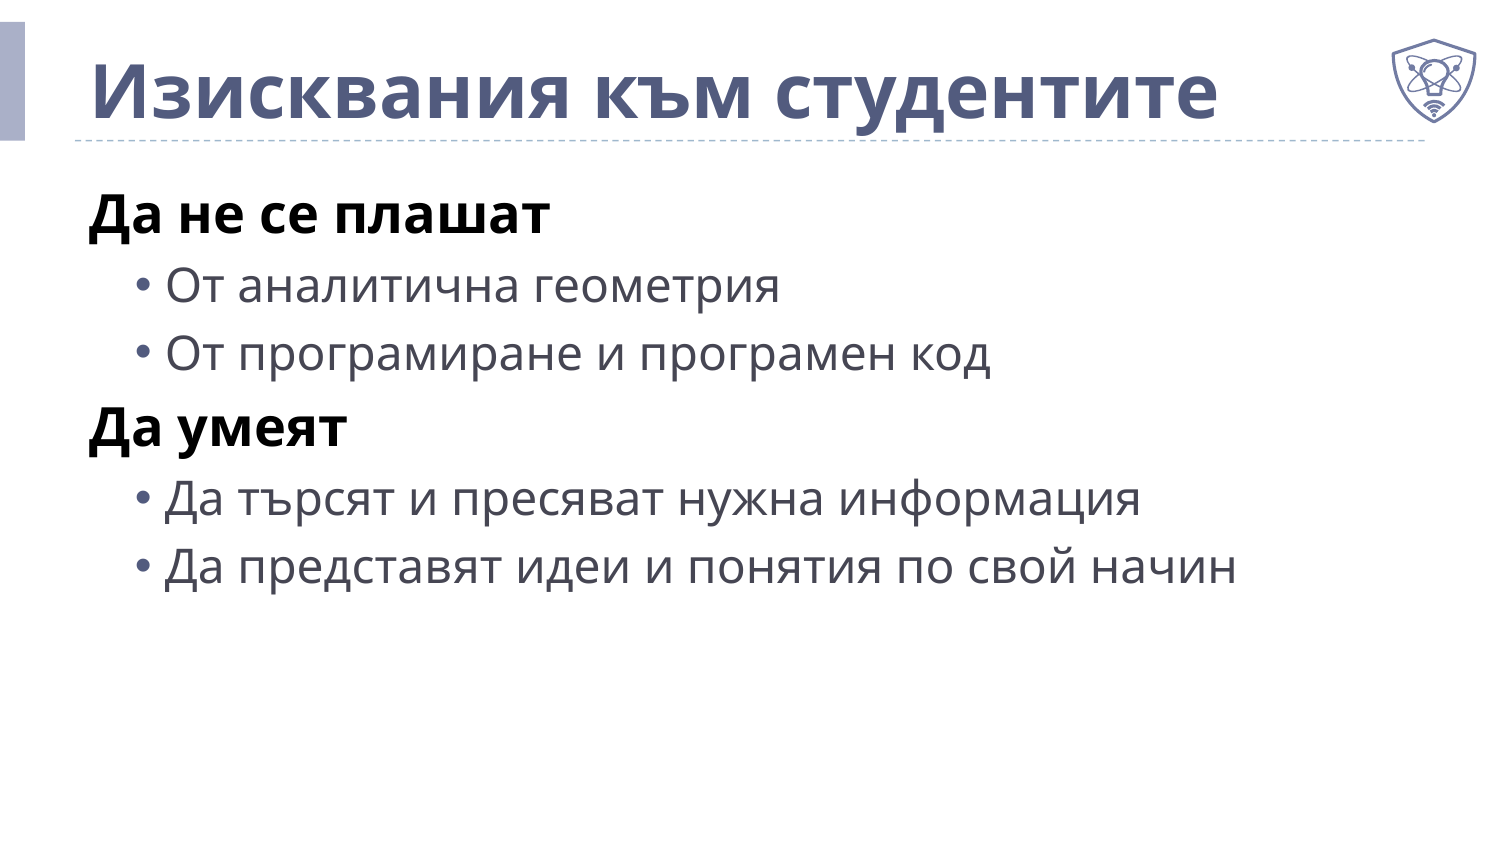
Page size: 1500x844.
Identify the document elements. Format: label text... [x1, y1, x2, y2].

list Да не се плашат От аналитична геометрия От програмиране и програмен код Да умеят Да търсят и пресяват нужна информация Да представят идеи и понятия по свой начин [75, 171, 1475, 835]
title Изисквания към студентите [75, 18, 1475, 141]
